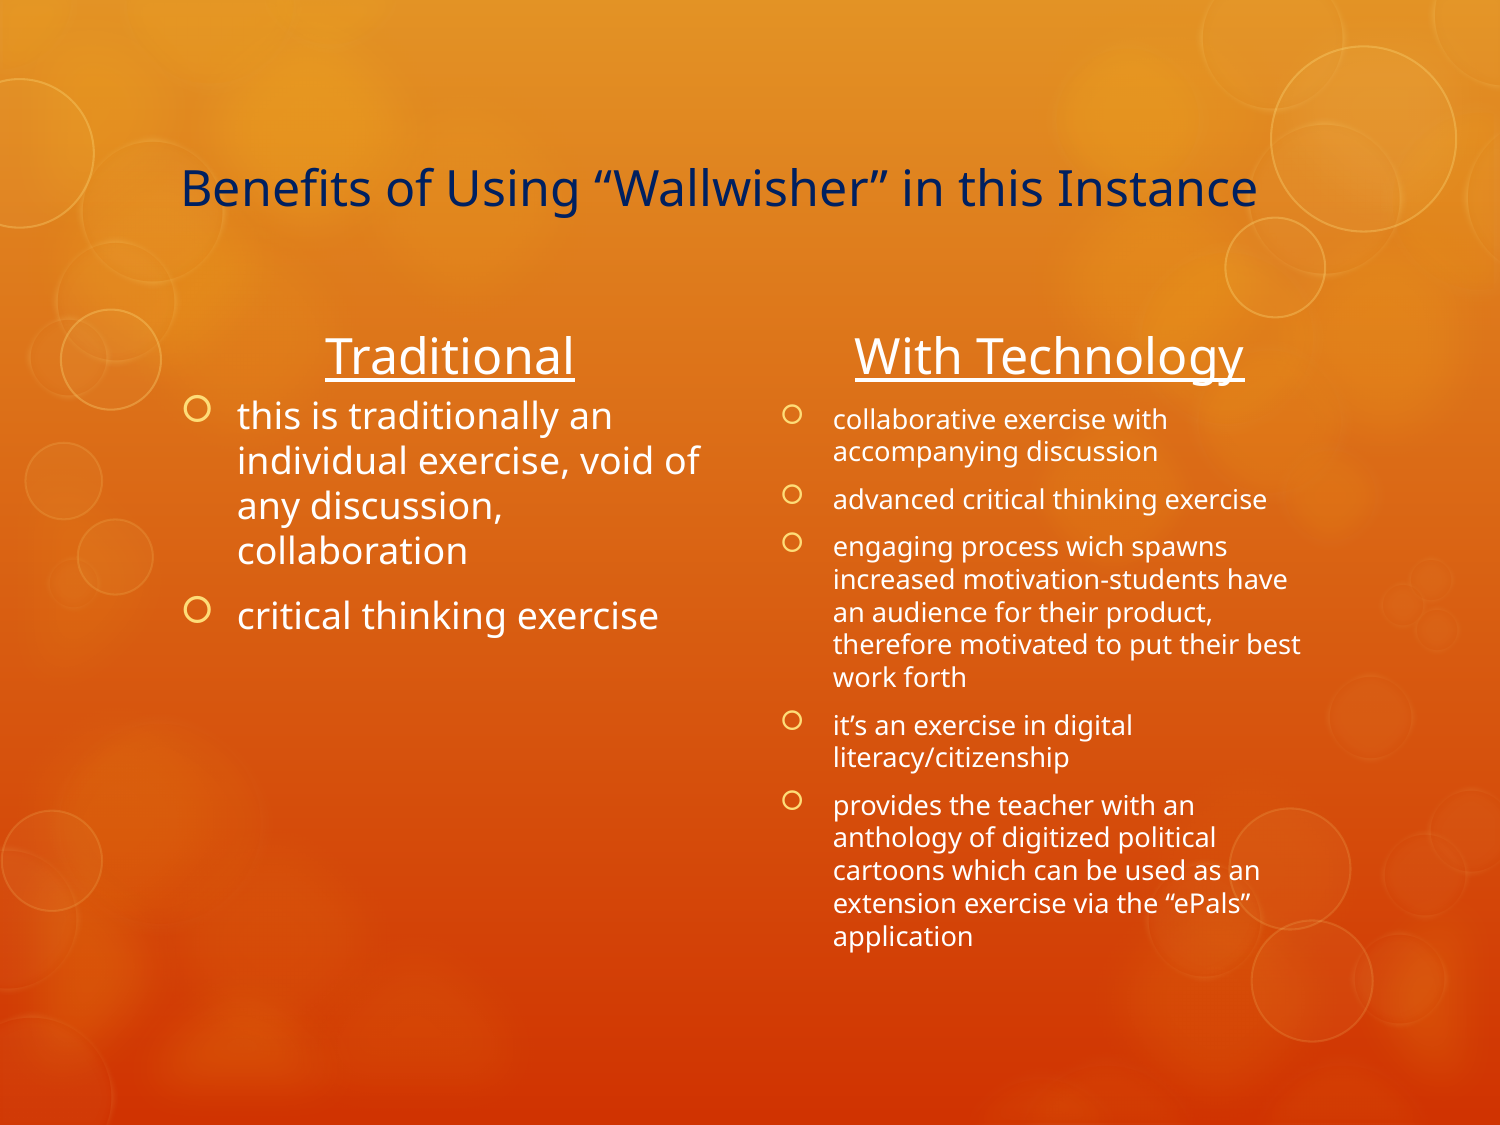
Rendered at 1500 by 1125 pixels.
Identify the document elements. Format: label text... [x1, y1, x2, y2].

list collaborative exercise with accompanying discussion advanced critical thinking exercise engaging process wich spawns increased motivation-students have an audience for their product, therefore motivated to put their best work forth it’s an exercise in digital literacy/citizenship provides the teacher with an anthology of digitized political cartoons which can be used as an extension exercise via the “ePals” application [765, 391, 1335, 962]
list this is traditionally an individual exercise, void of any discussion, collaboration critical thinking exercise [165, 391, 735, 962]
title Benefits of Using “Wallwisher” in this Instance [165, 110, 1335, 263]
list With Technology [765, 297, 1335, 391]
list Traditional [165, 297, 735, 391]
